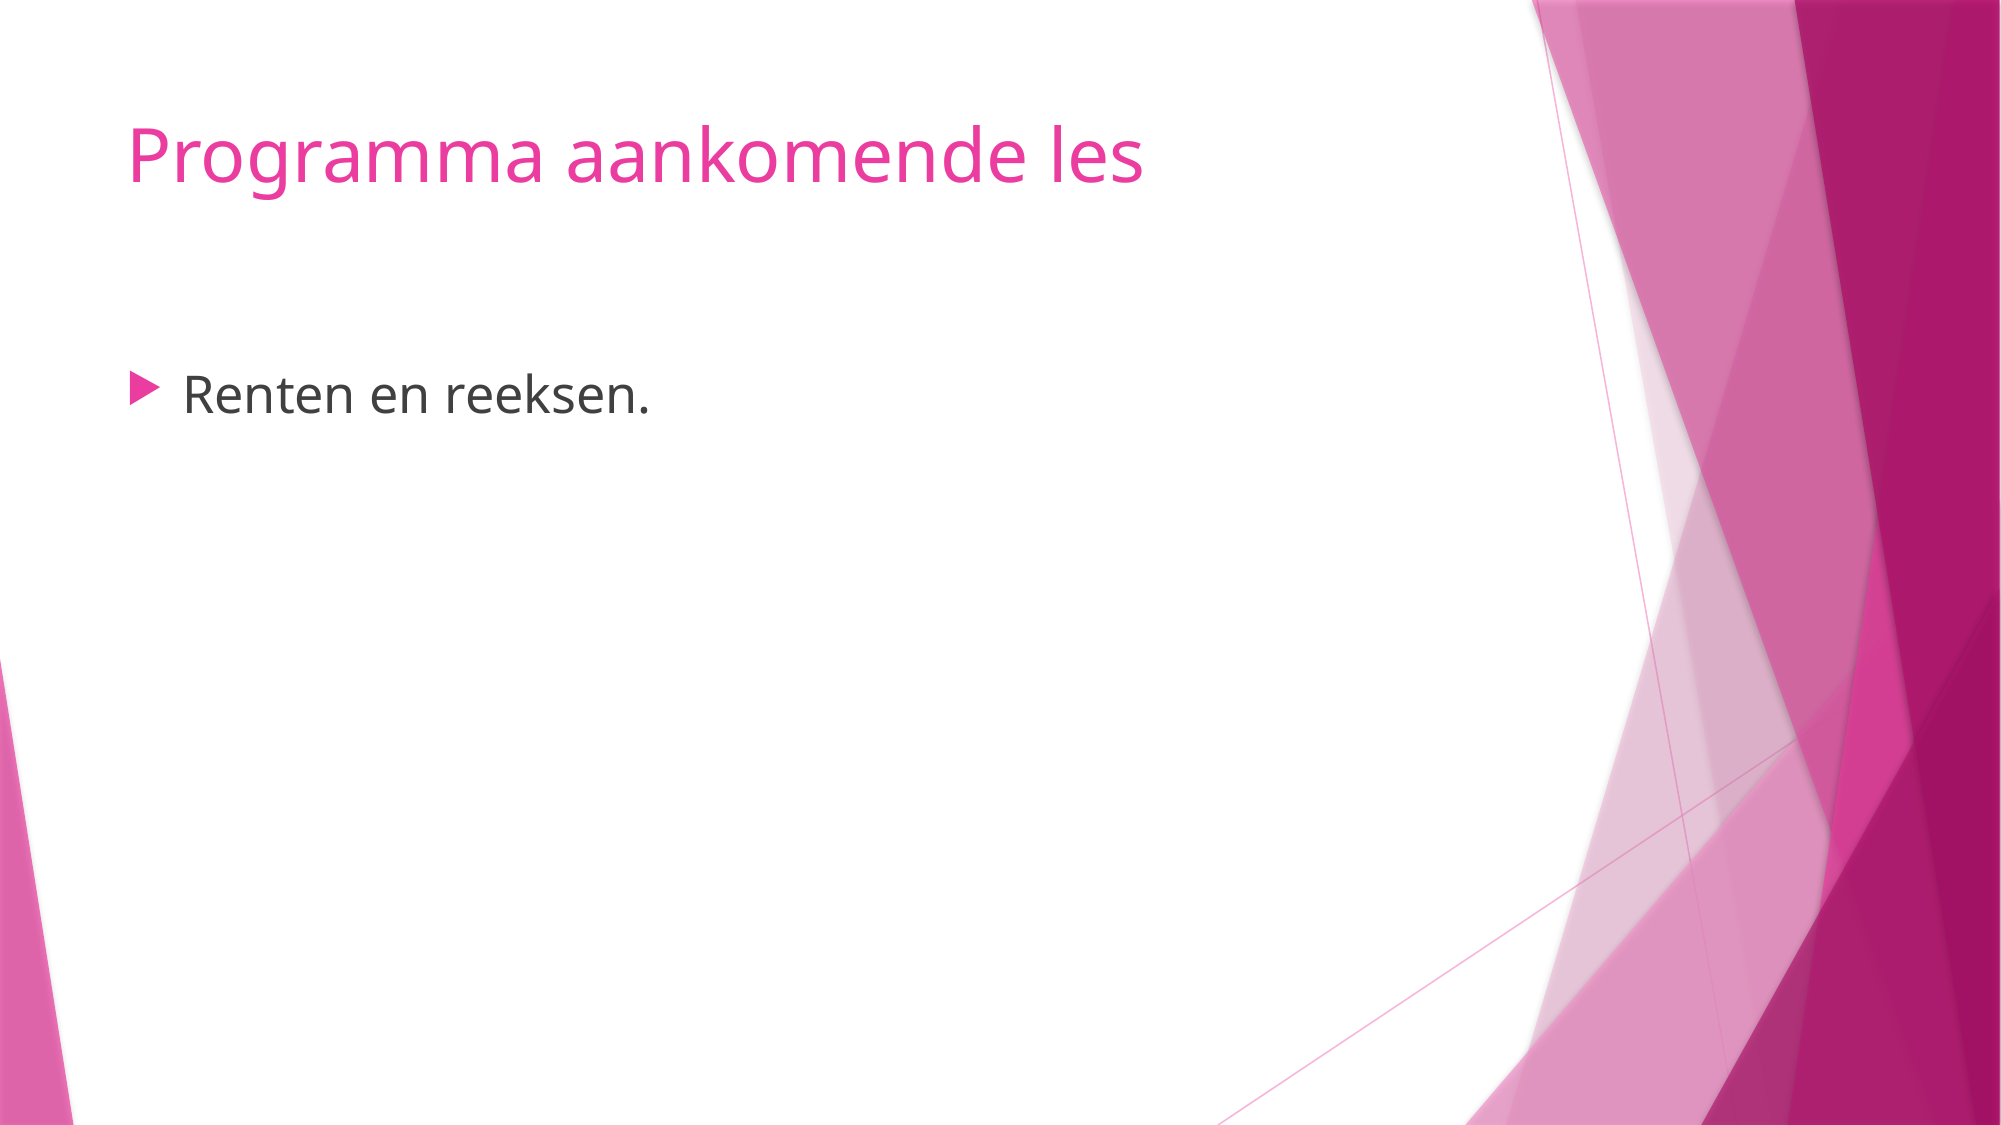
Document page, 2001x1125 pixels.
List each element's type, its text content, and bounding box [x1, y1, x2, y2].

list Renten en reeksen. [111, 354, 1522, 992]
title Programma aankomende les [111, 99, 1522, 317]
